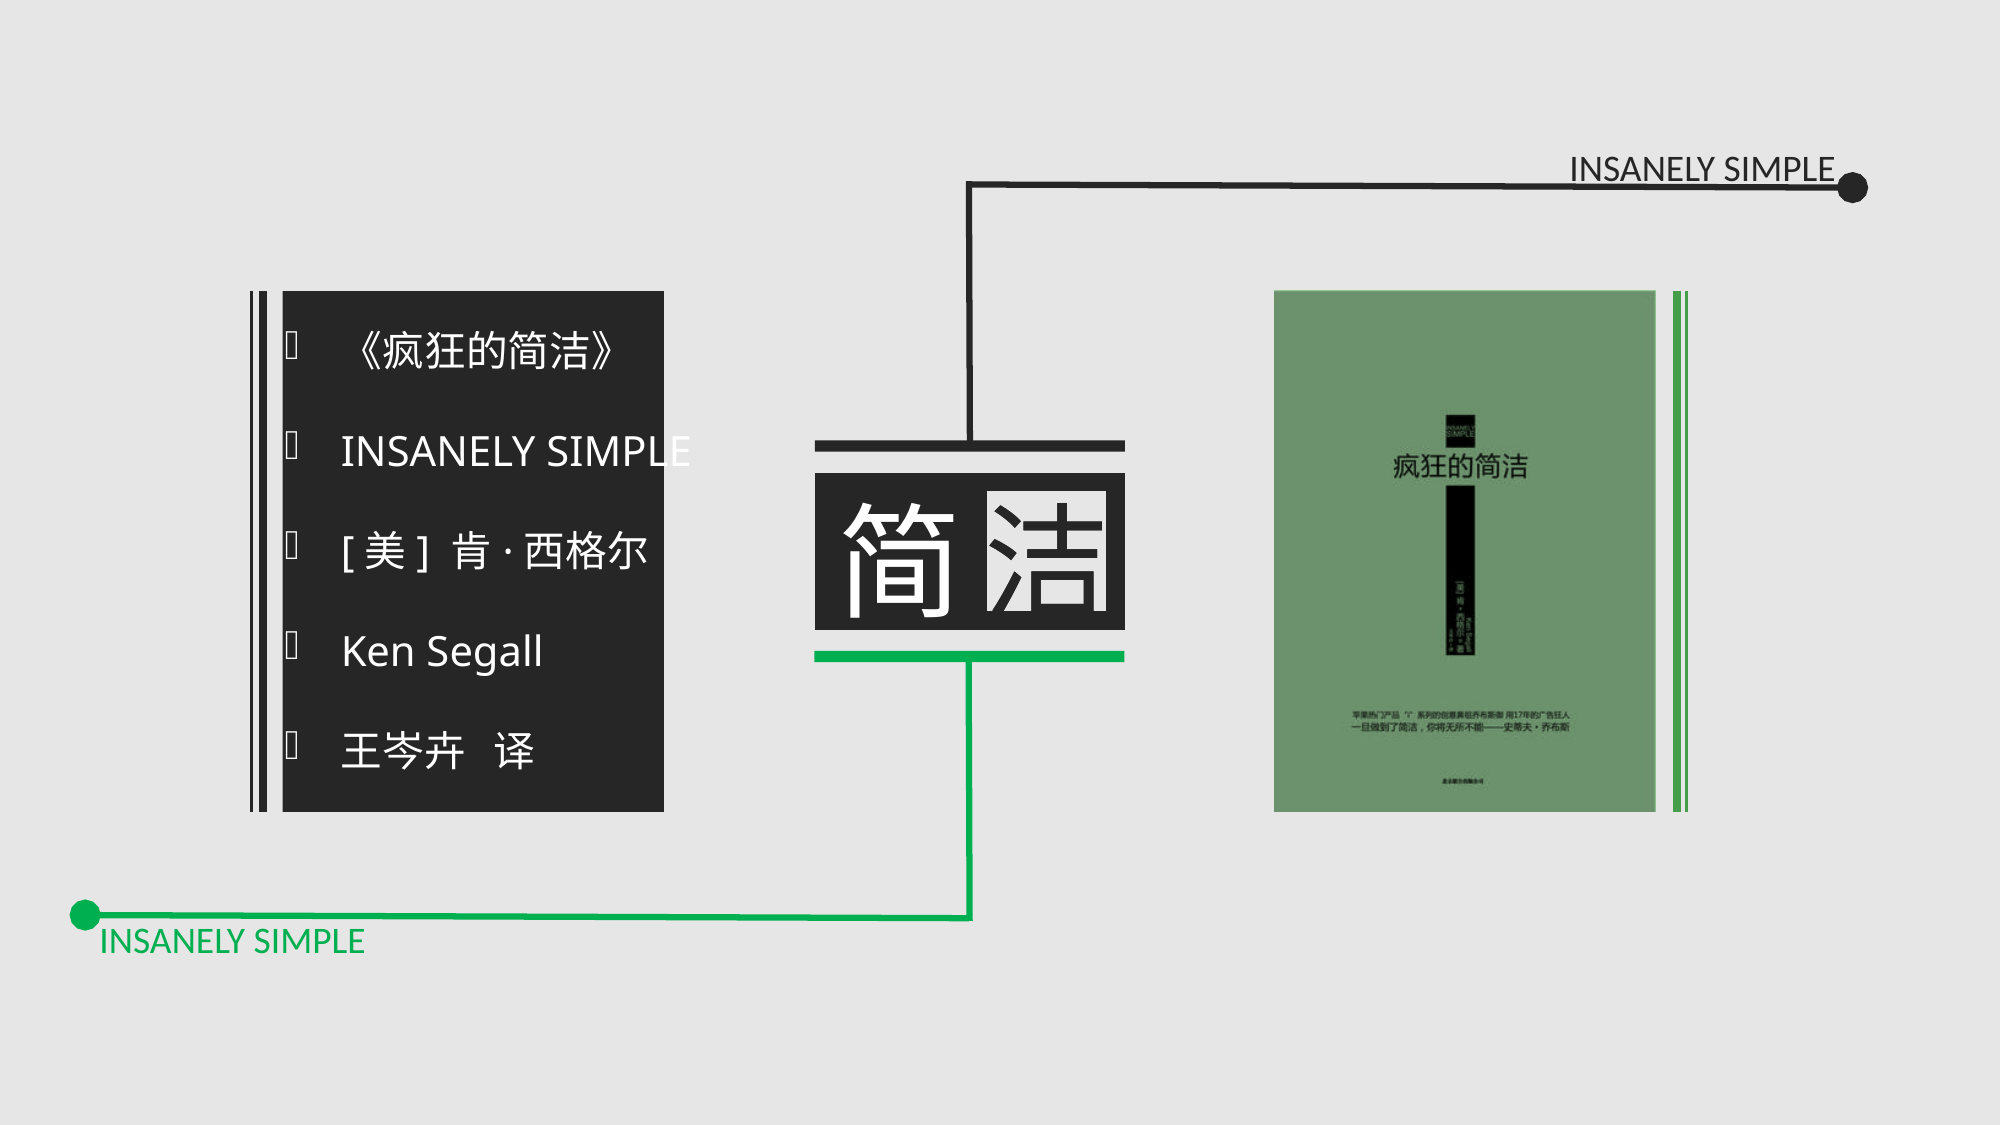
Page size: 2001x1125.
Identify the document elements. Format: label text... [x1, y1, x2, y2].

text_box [968, 184, 1853, 188]
picture [1274, 290, 1656, 812]
text_box INSANELY SIMPLE [84, 908, 663, 969]
text_box [282, 290, 665, 317]
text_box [85, 915, 969, 919]
text_box [813, 650, 1125, 663]
text_box 《疯狂的简洁》 INSANELY SIMPLE [美] 肯·西格尔 Ken Segall 王岑卉 译 [269, 317, 764, 883]
text_box INSANELY SIMPLE [1554, 136, 2000, 197]
text_box [814, 439, 1126, 453]
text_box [823, 476, 1116, 644]
